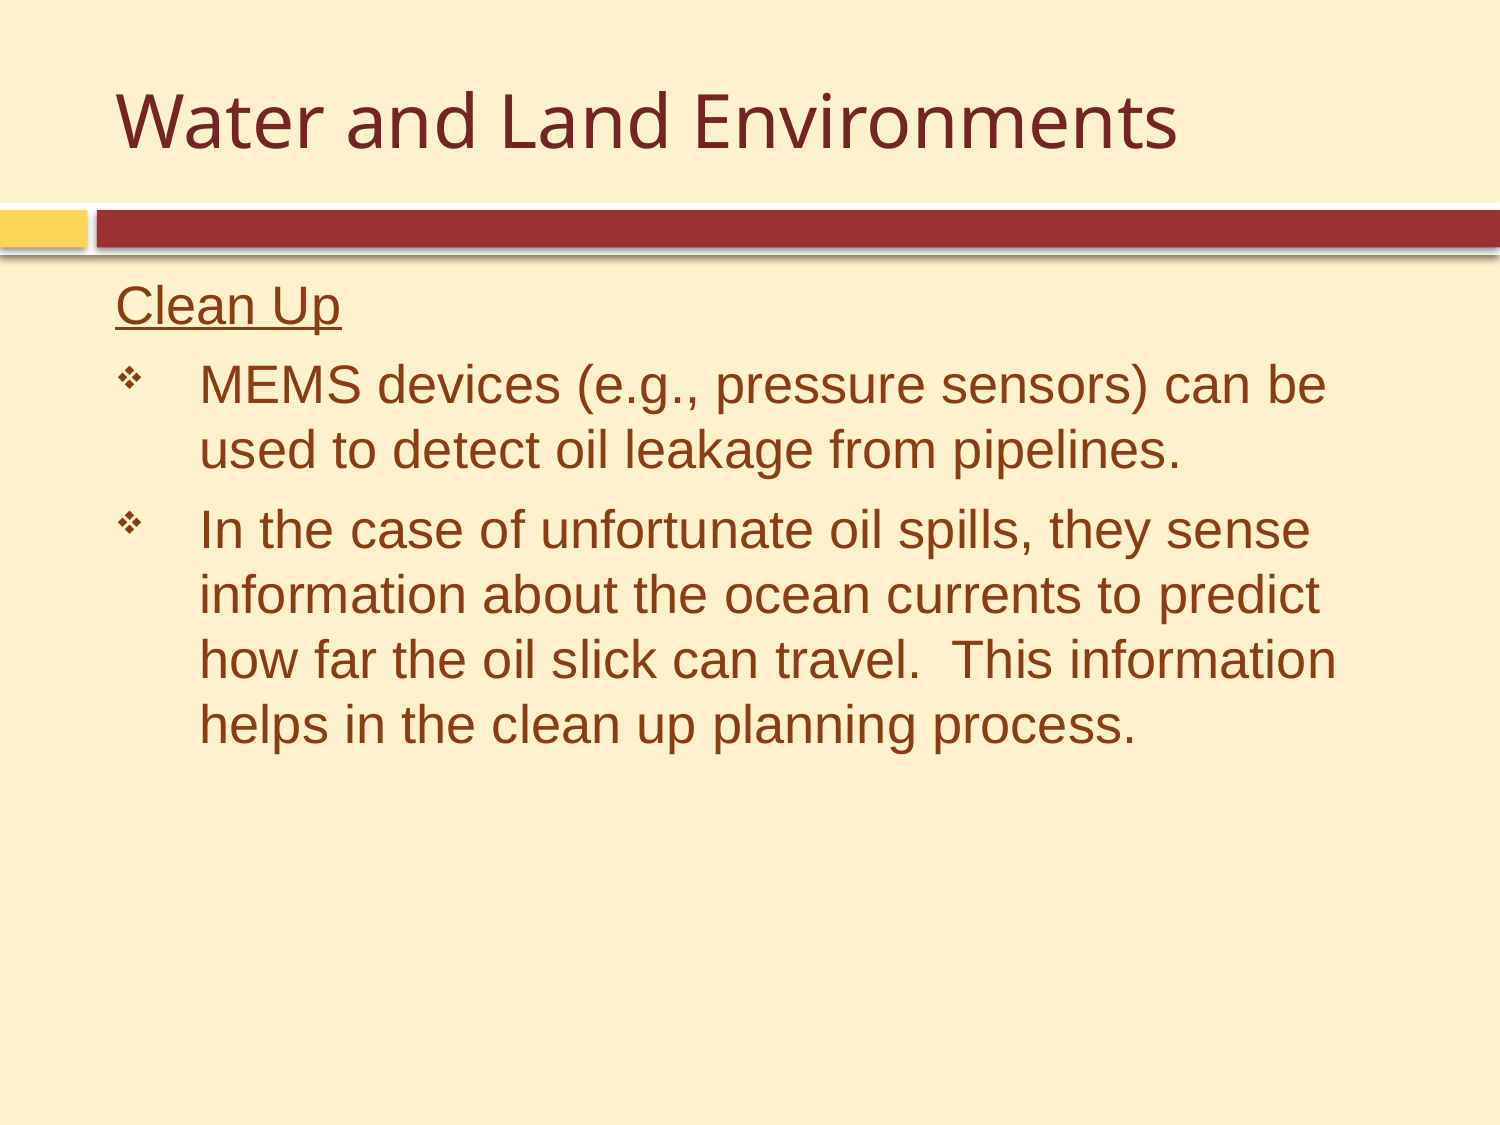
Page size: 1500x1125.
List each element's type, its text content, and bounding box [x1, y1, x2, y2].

title Water and Land Environments [100, 37, 1438, 200]
list Clean Up MEMS devices (e.g., pressure sensors) can be used to detect oil leakage from pipelines. In the case of unfortunate oil spills, they sense information about the ocean currents to predict how far the oil slick can travel. This information helps in the clean up planning process. [100, 262, 1438, 1000]
